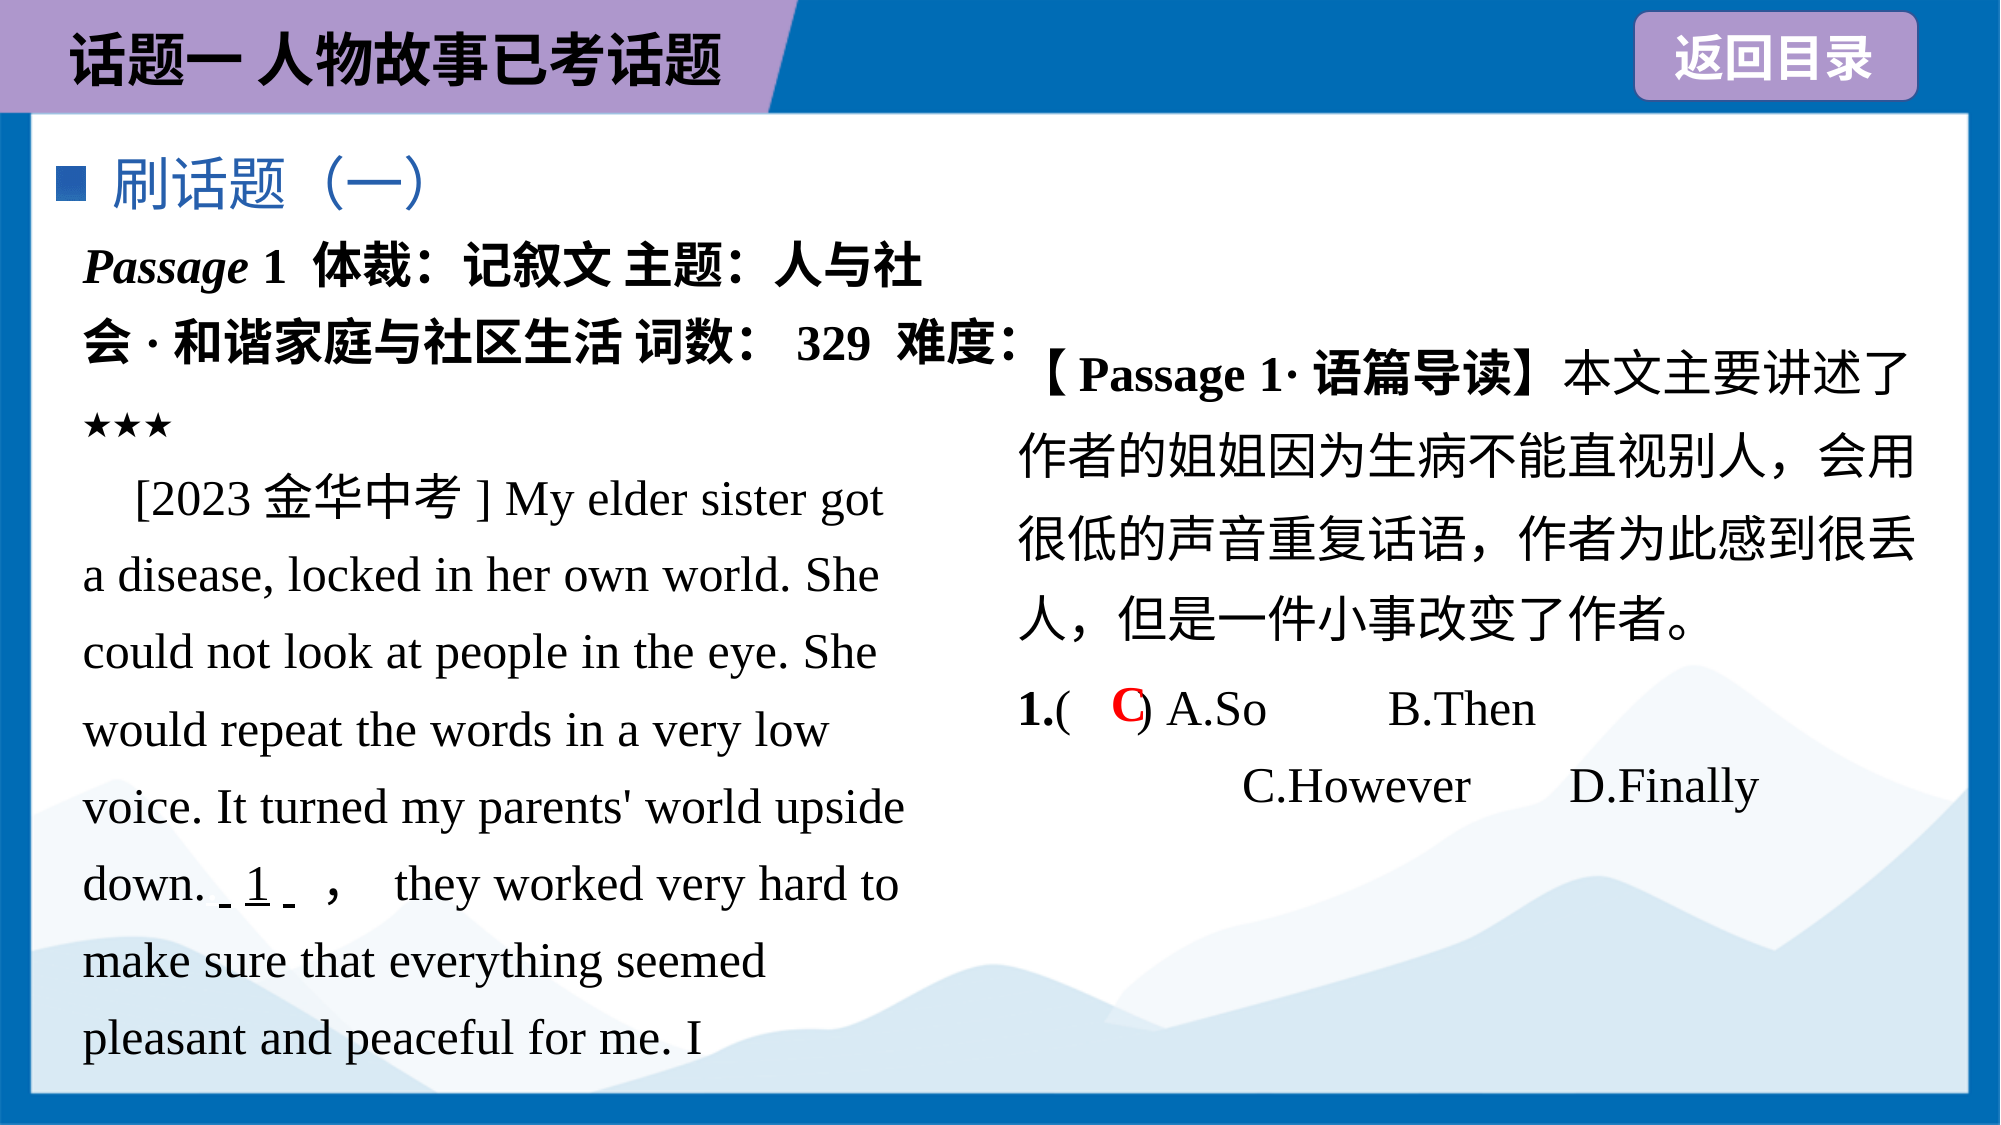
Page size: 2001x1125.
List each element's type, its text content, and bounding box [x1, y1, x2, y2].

text_box 【Passage 1·语篇导读】本文主要讲述了 作者的姐姐因为生病不能直视别人，会用 很低的声音重复话语，作者为此感到很丢 人，但是一件小事改变了作者。 [1016, 317, 1919, 640]
text_box Passage 1 体裁：记叙文 主题：人与社 会·和谐家庭与社区生活 词数：329 难度： ★★★ [2023金华中考] My elder sister got a disease, locked in her own world. She could not look at people in the eye. She would repeat the words in a very low voice. It turned my parents' world upside down.. .1. .， they worked very hard to make sure that everything seemed pleasant and peaceful for me. I [82, 216, 984, 1065]
text_box 刷话题（一） [112, 146, 1917, 217]
picture [0, 0, 2000, 1125]
text_box C [1092, 658, 1165, 726]
text_box 1.( ) A.So B.Then C.However D.Finally [1016, 658, 1919, 804]
